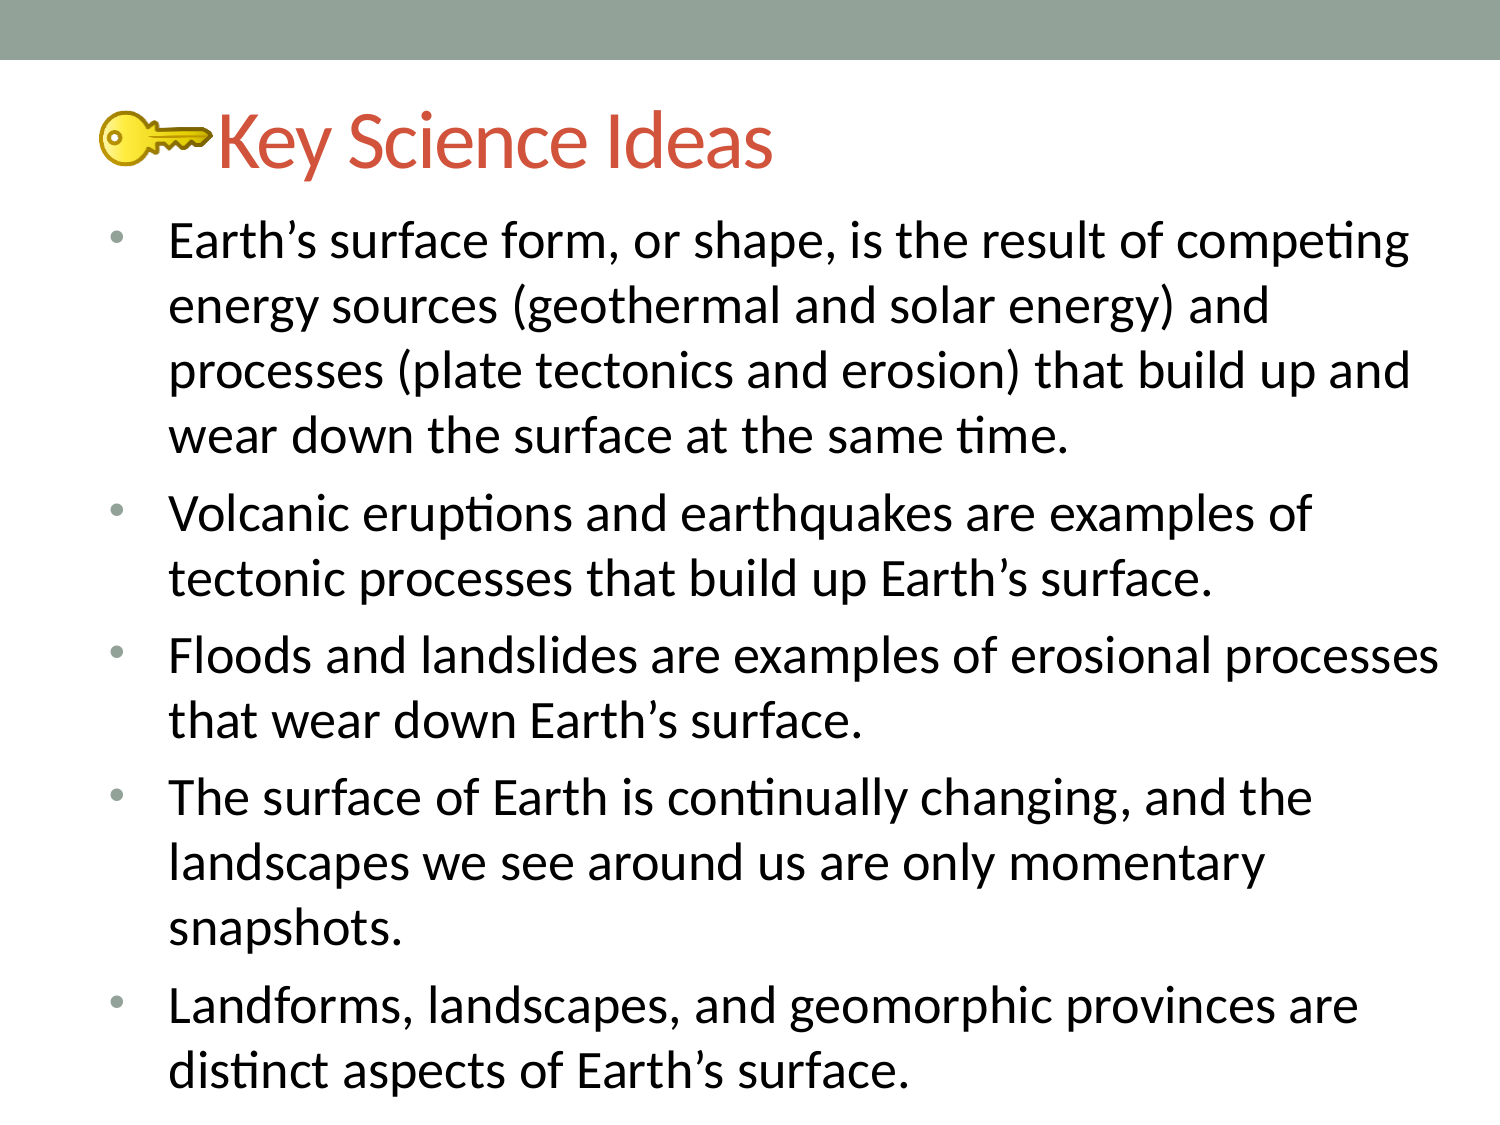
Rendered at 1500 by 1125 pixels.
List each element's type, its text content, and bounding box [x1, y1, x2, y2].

title Key Science Ideas [89, 53, 1423, 217]
picture [99, 82, 213, 196]
list Earth’s surface form, or shape, is the result of competing energy sources (geothermal and solar energy) and processes (plate tectonics and erosion) that build up and wear down the surface at the same time. Volcanic eruptions and earthquakes are examples of tectonic processes that build up Earth’s surface. Floods and landslides are examples of erosional processes that wear down Earth’s surface. The surface of Earth is continually changing, and the landscapes we see around us are only momentary snapshots. Landforms, landscapes, and geomorphic provinces are distinct aspects of Earth’s surface. [94, 197, 1465, 1086]
